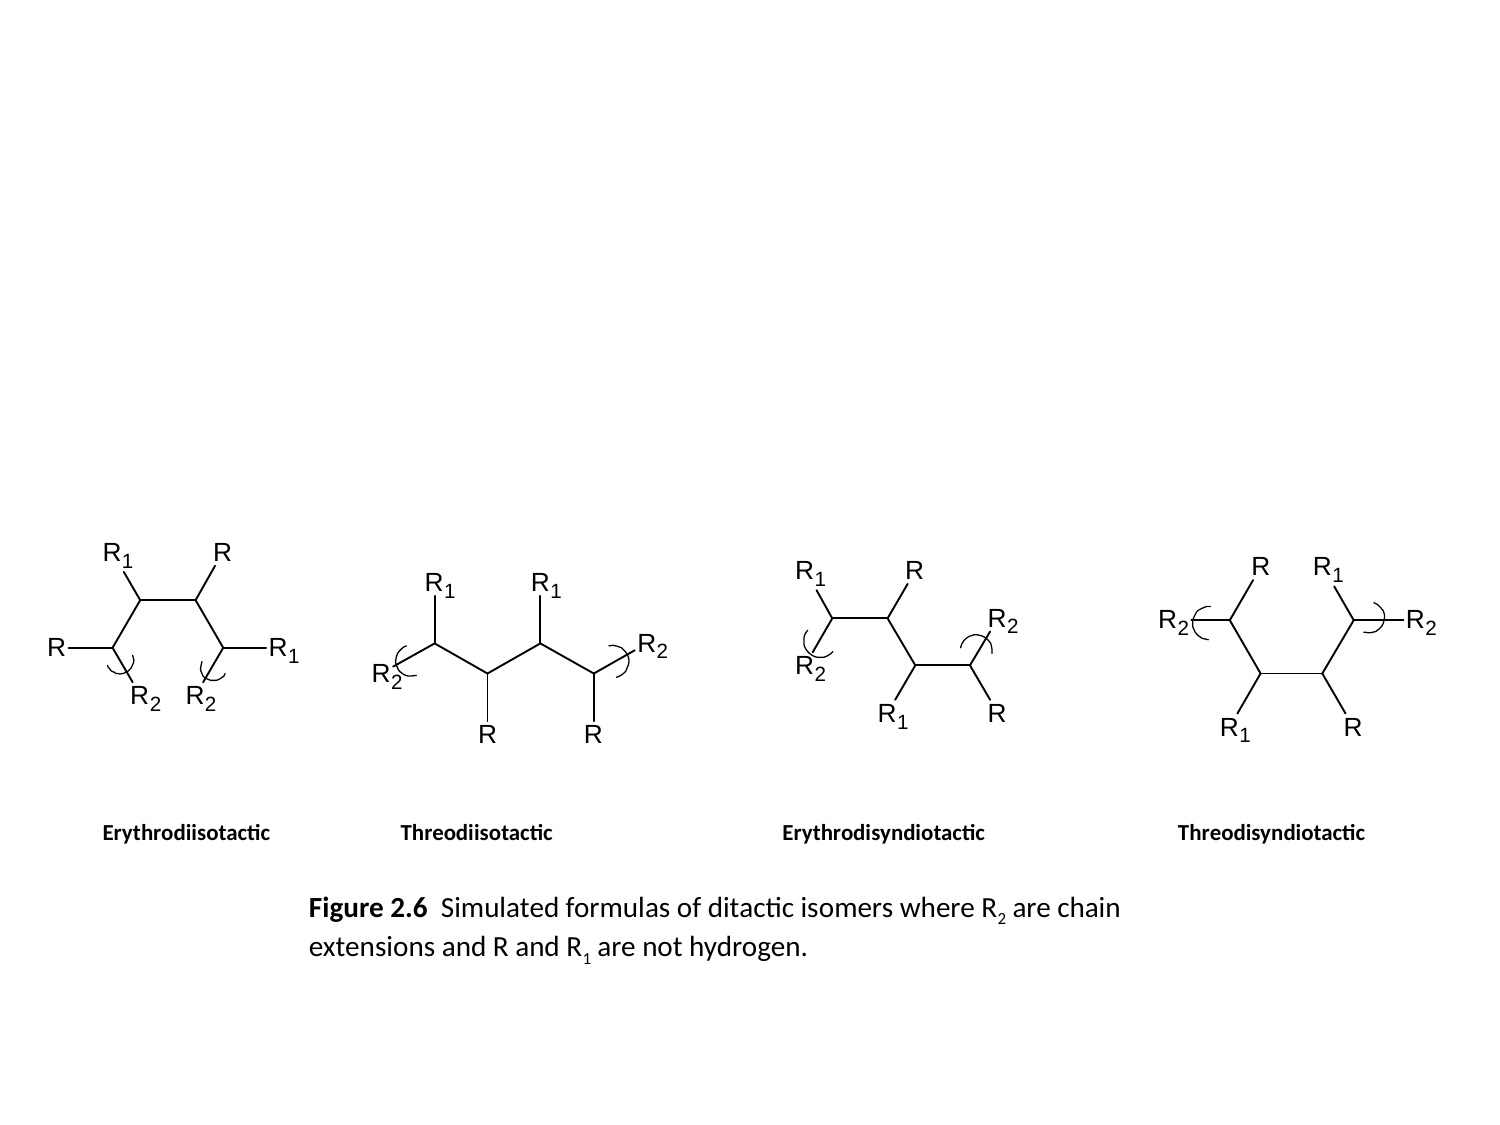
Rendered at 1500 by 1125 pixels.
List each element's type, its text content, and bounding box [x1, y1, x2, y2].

list Figure 2.6 Simulated formulas of ditactic isomers where R2 are chain extensions and R and R1 are not hydrogen. [294, 880, 1194, 1013]
title Erythrodiisotactic Threodiisotactic Erythrodisyndiotactic Threodisyndiotactic [87, 787, 1413, 881]
picture [46, 537, 1438, 751]
